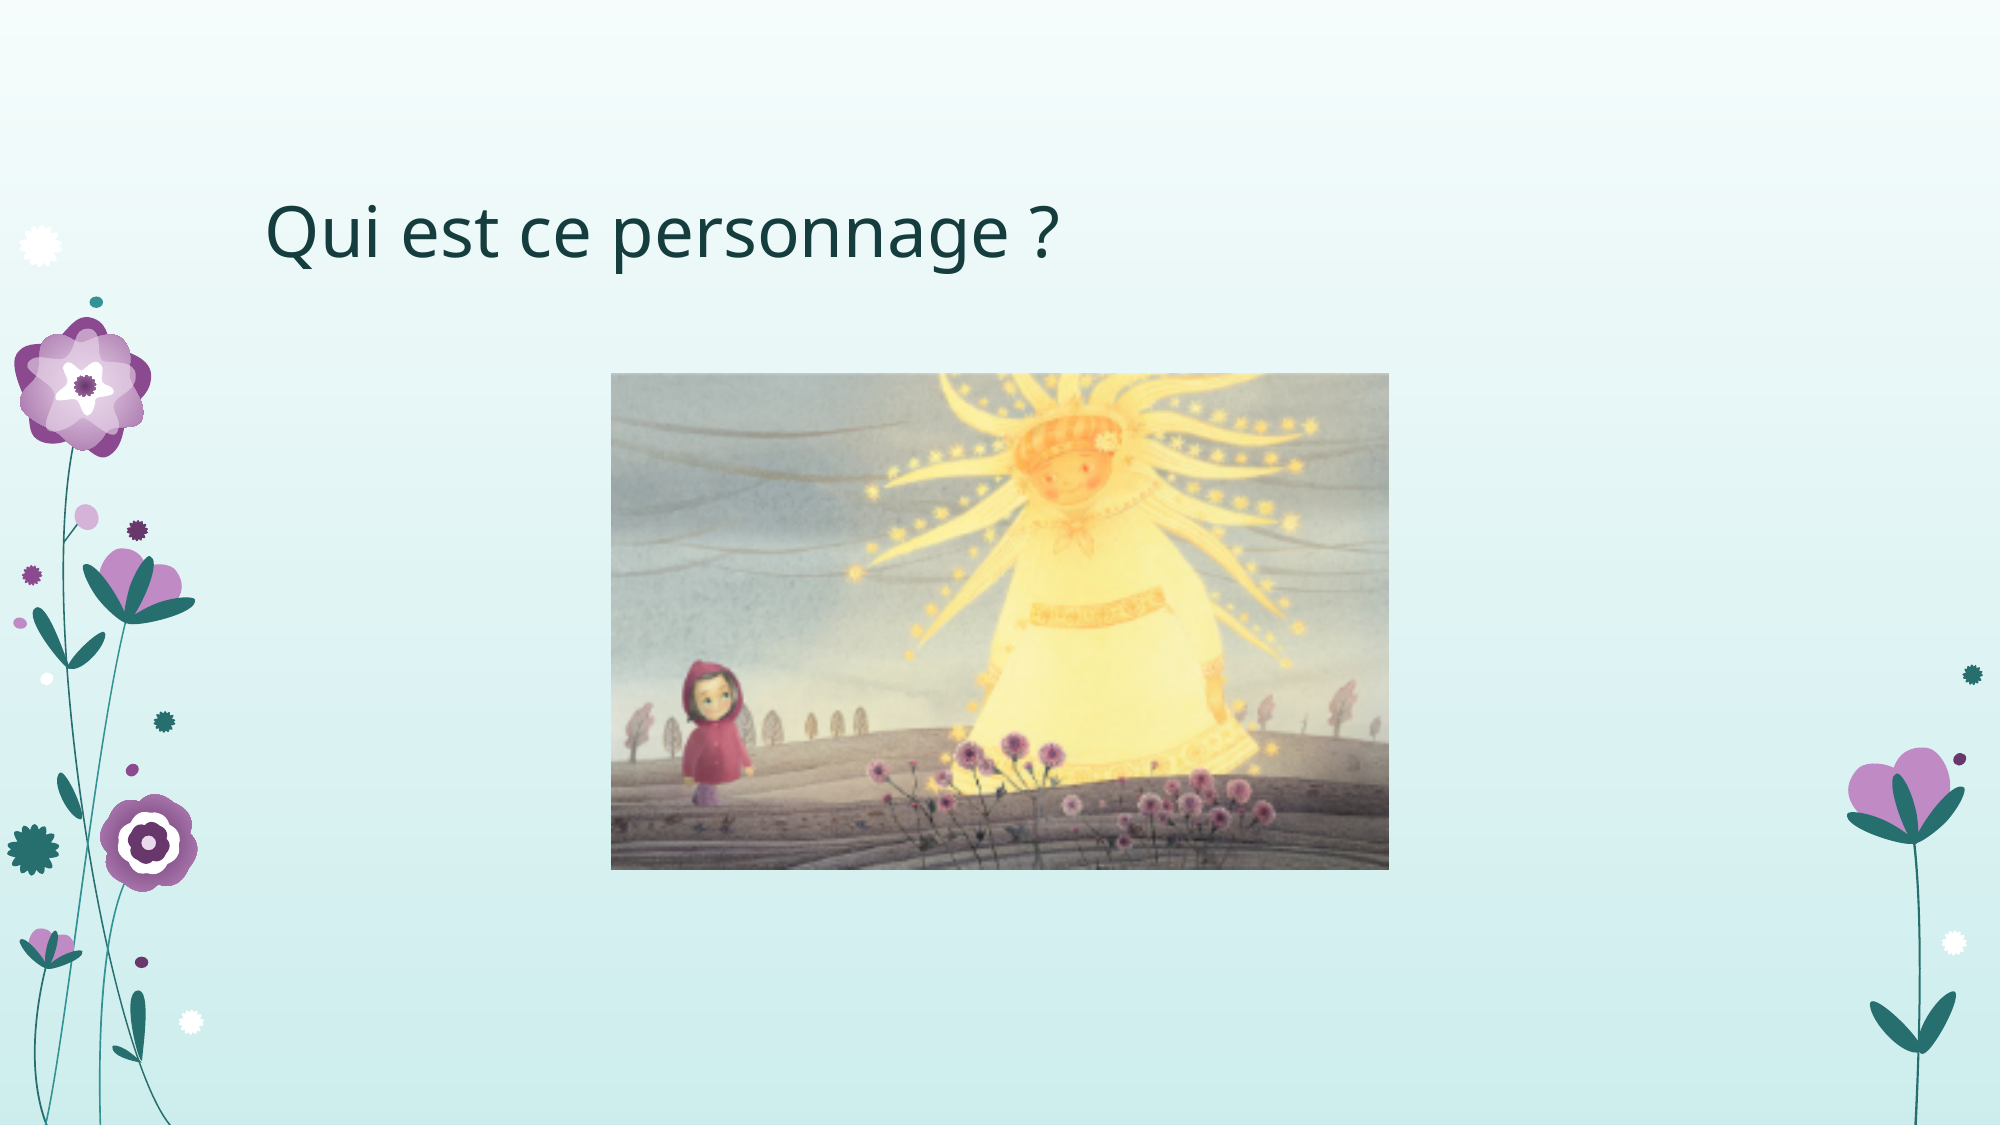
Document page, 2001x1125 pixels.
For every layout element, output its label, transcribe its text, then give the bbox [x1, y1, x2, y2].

title Qui est ce personnage ? [249, 92, 1750, 281]
picture [611, 373, 1389, 870]
